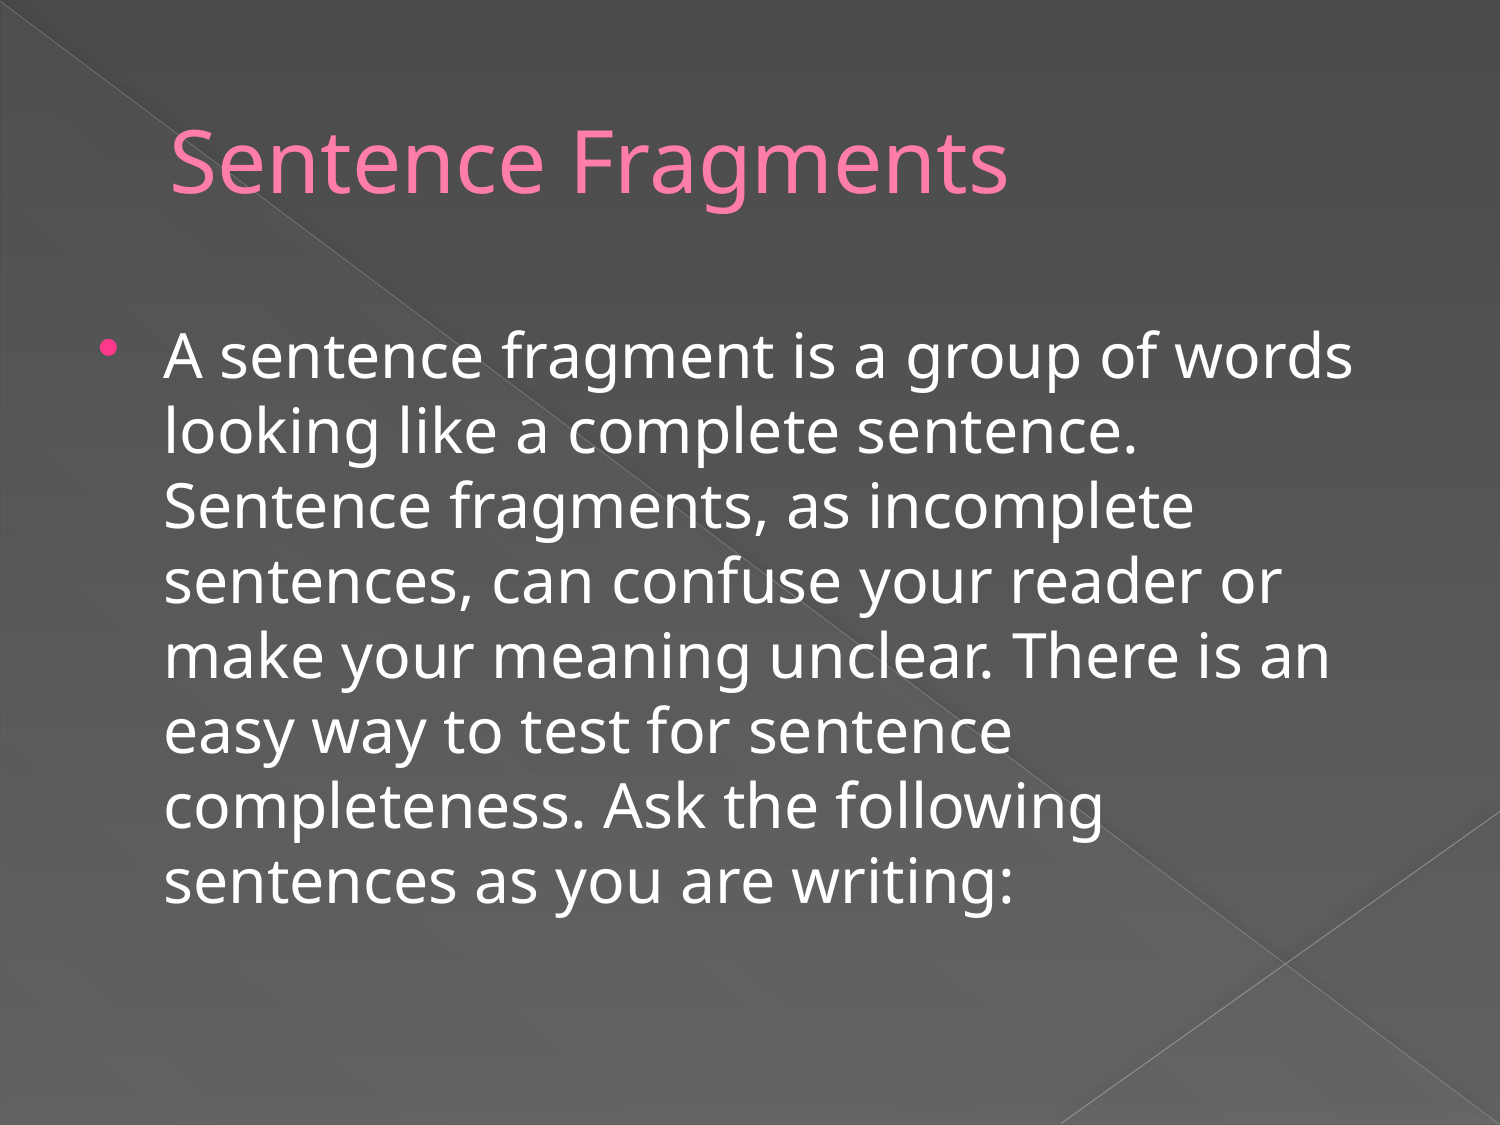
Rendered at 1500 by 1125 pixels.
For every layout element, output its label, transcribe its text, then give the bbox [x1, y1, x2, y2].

list A sentence fragment is a group of words looking like a complete sentence. Sentence fragments, as incomplete sentences, can confuse your reader or make your meaning unclear. There is an easy way to test for sentence completeness. Ask the following sentences as you are writing: [75, 308, 1425, 1059]
title Sentence Fragments [75, 43, 1425, 274]
